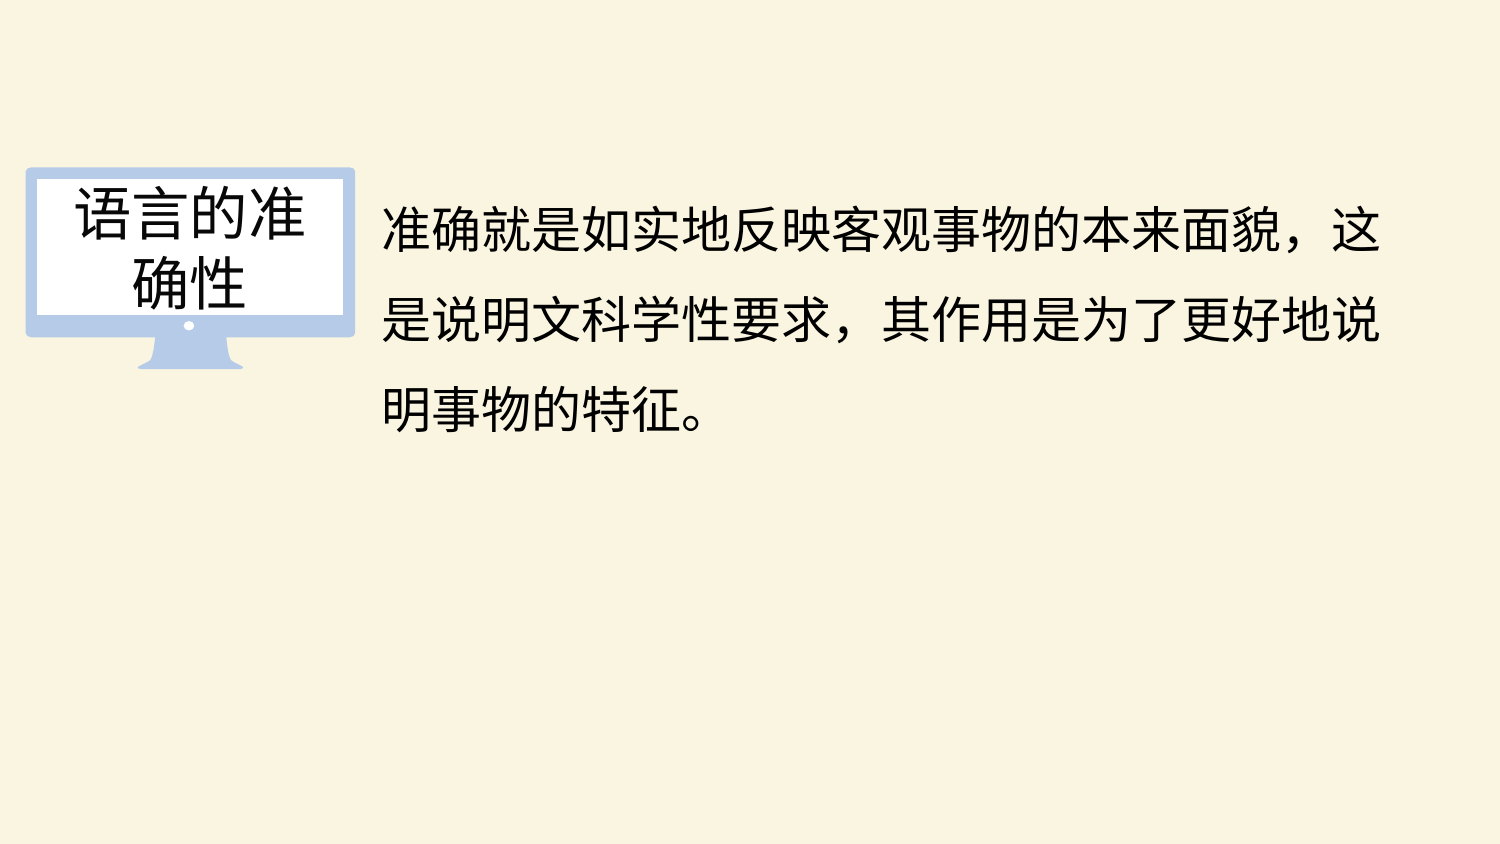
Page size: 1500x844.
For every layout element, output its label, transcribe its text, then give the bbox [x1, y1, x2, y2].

text_box 语言的准确性 [36, 178, 344, 316]
text_box 准确就是如实地反映客观事物的本来面貌，这是说明文科学性要求，其作用是为了更好地说明事物的特征。 [366, 161, 1418, 447]
text_box [136, 335, 245, 371]
text_box [182, 319, 196, 332]
text_box [24, 166, 357, 339]
